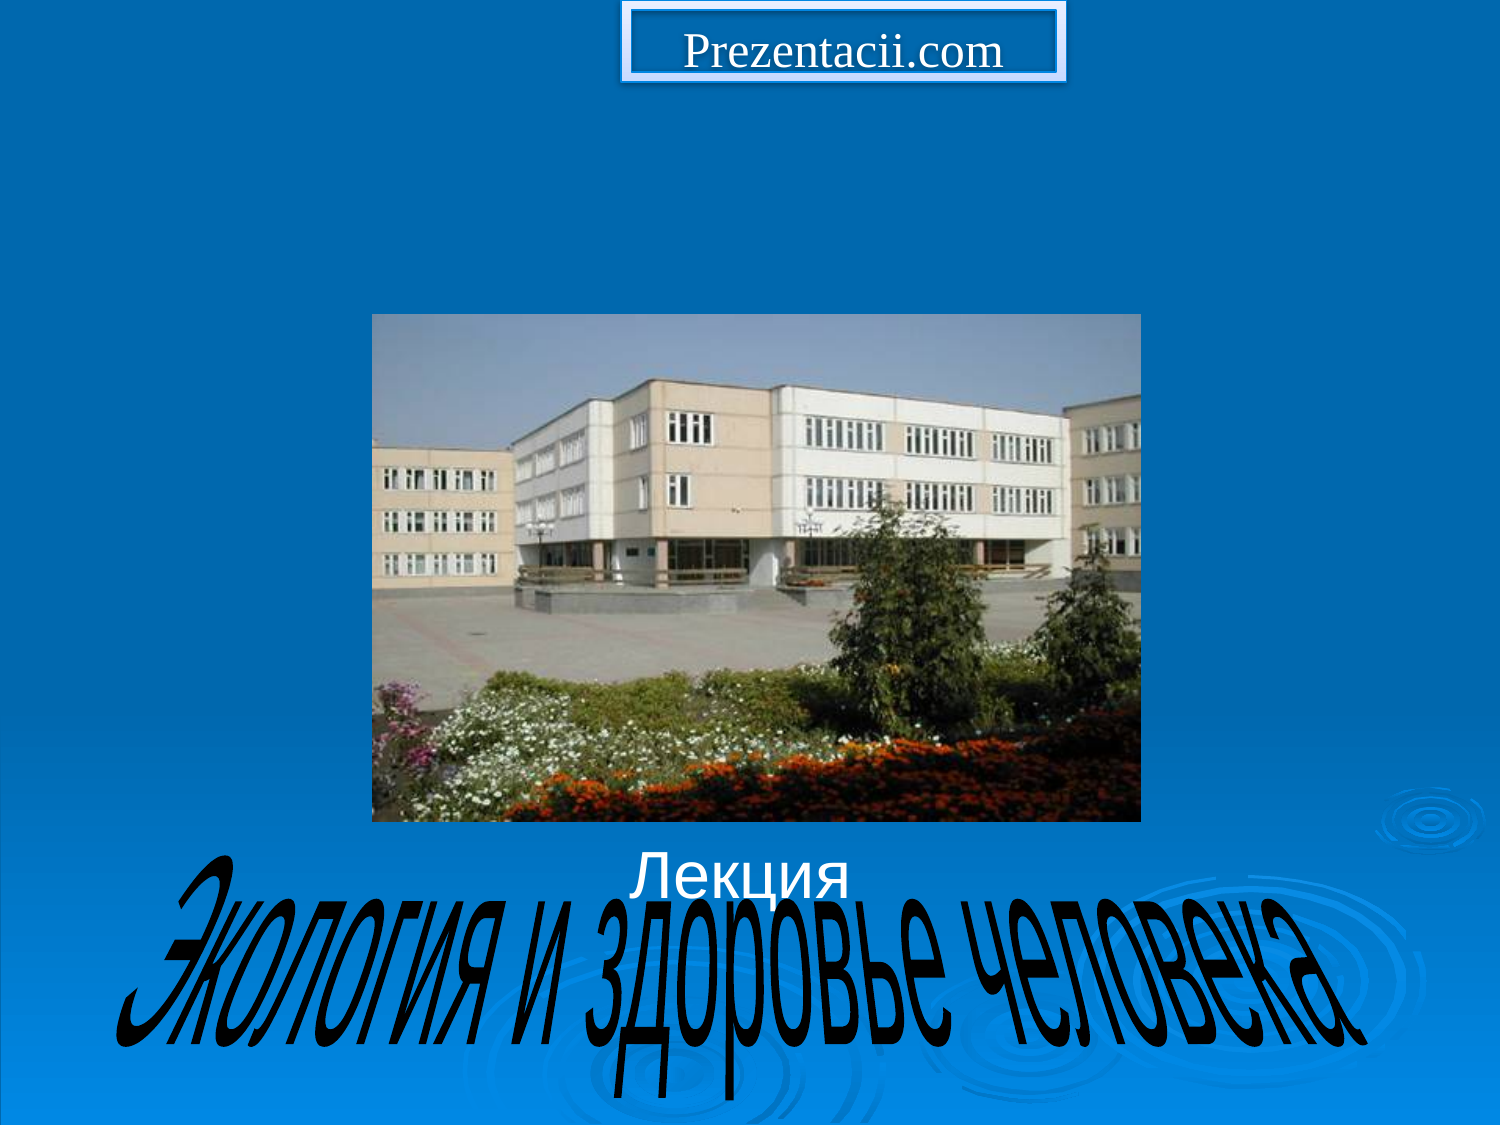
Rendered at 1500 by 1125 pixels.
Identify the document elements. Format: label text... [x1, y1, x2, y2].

text_box Prezentacii.com [620, 0, 1067, 83]
picture [371, 314, 1141, 822]
subtitle Лекция [224, 637, 1276, 926]
